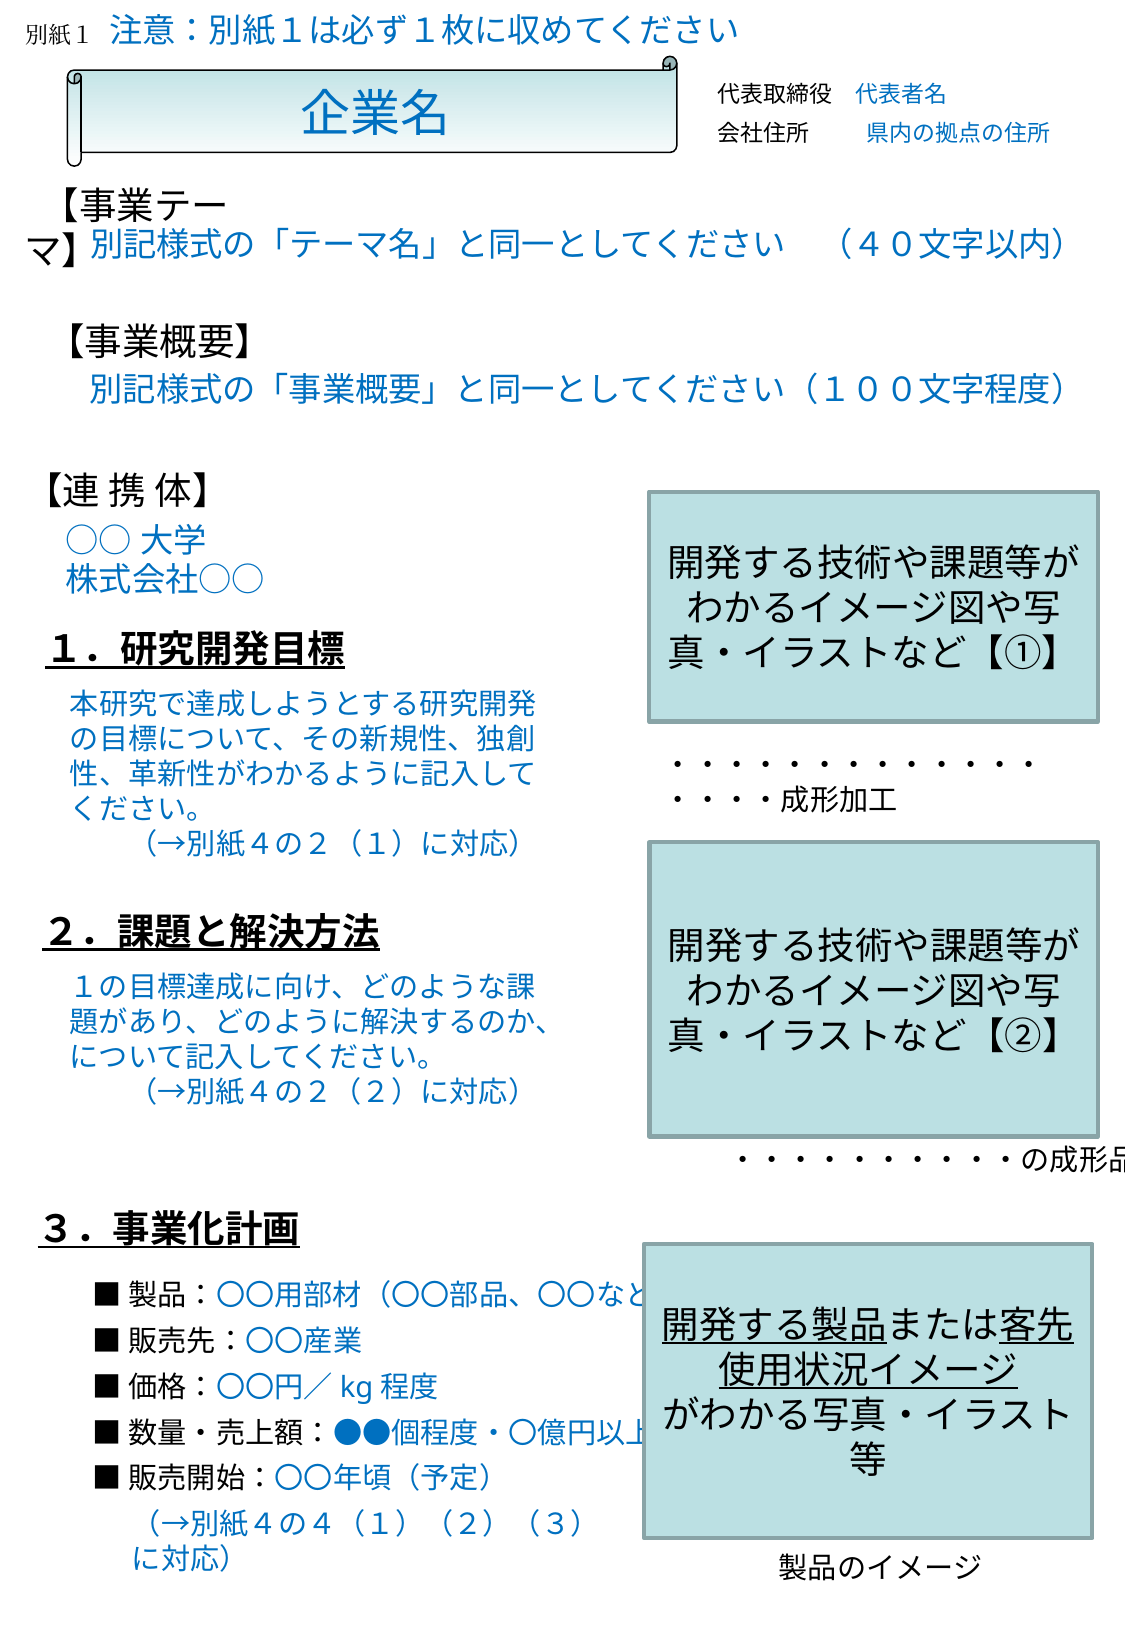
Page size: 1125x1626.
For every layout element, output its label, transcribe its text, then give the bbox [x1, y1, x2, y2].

text_box 【連 携 体】 [10, 460, 245, 520]
text_box 注意：別紙１は必ず１枚に収めてください [94, 1, 1125, 56]
text_box 別記様式の「事業概要」と同一としてください（１００文字程度） [74, 360, 1106, 416]
text_box ■製品：〇〇用部材（〇〇部品、〇〇など） ■販売先：〇〇産業 ■価格：〇〇円／kg程度 ■数量・売上額：●●個程度・〇億円以上 ■販売開始：〇〇年頃（予定） [77, 1258, 643, 1503]
text_box ３．事業化計画 [22, 1197, 315, 1258]
text_box ・・・・・・・・・・の成形品 [713, 1137, 1007, 1184]
text_box 【事業概要】 [14, 310, 1121, 371]
text_box ２．課題と解決方法 [27, 900, 614, 960]
text_box 製品のイメージ [763, 1541, 1019, 1592]
text_box 代表取締役 代表者名 会社住所 県内の拠点の住所 [702, 72, 1093, 154]
text_box 本研究で達成しようとする研究開発 の目標について、その新規性、独創性、革新性がわかるように記入してください。 （→別紙４の２（１）に対応） [55, 678, 566, 865]
text_box 開発する技術や課題等がわかるイメージ図や写真・イラストなど【②】 [649, 842, 1098, 1137]
text_box 【事業テーマ】 [9, 175, 315, 280]
text_box 別記様式の「テーマ名」と同一としてください （４０文字以内） [75, 215, 1106, 271]
text_box 企業名 [67, 56, 677, 167]
text_box 開発する技術や課題等がわかるイメージ図や写真・イラストなど【①】 [649, 491, 1098, 722]
text_box １の目標達成に向け、どのような課題があり、どのように解決するのか、について記入してください。 （→別紙４の２（２）に対応） [54, 960, 574, 1149]
text_box （→別紙４の４（１）（２）（３）に対応） [117, 1498, 628, 1625]
text_box ○○大学 株式会社○○ [51, 511, 359, 606]
text_box 別紙１ [0, 13, 94, 56]
text_box ・・・・・・・・・・・・・・・・・成形加工 [649, 739, 1060, 790]
text_box 開発する製品または客先使用状況イメージ がわかる写真・イラスト等 [643, 1243, 1093, 1538]
text_box １．研究開発目標 [30, 618, 650, 678]
